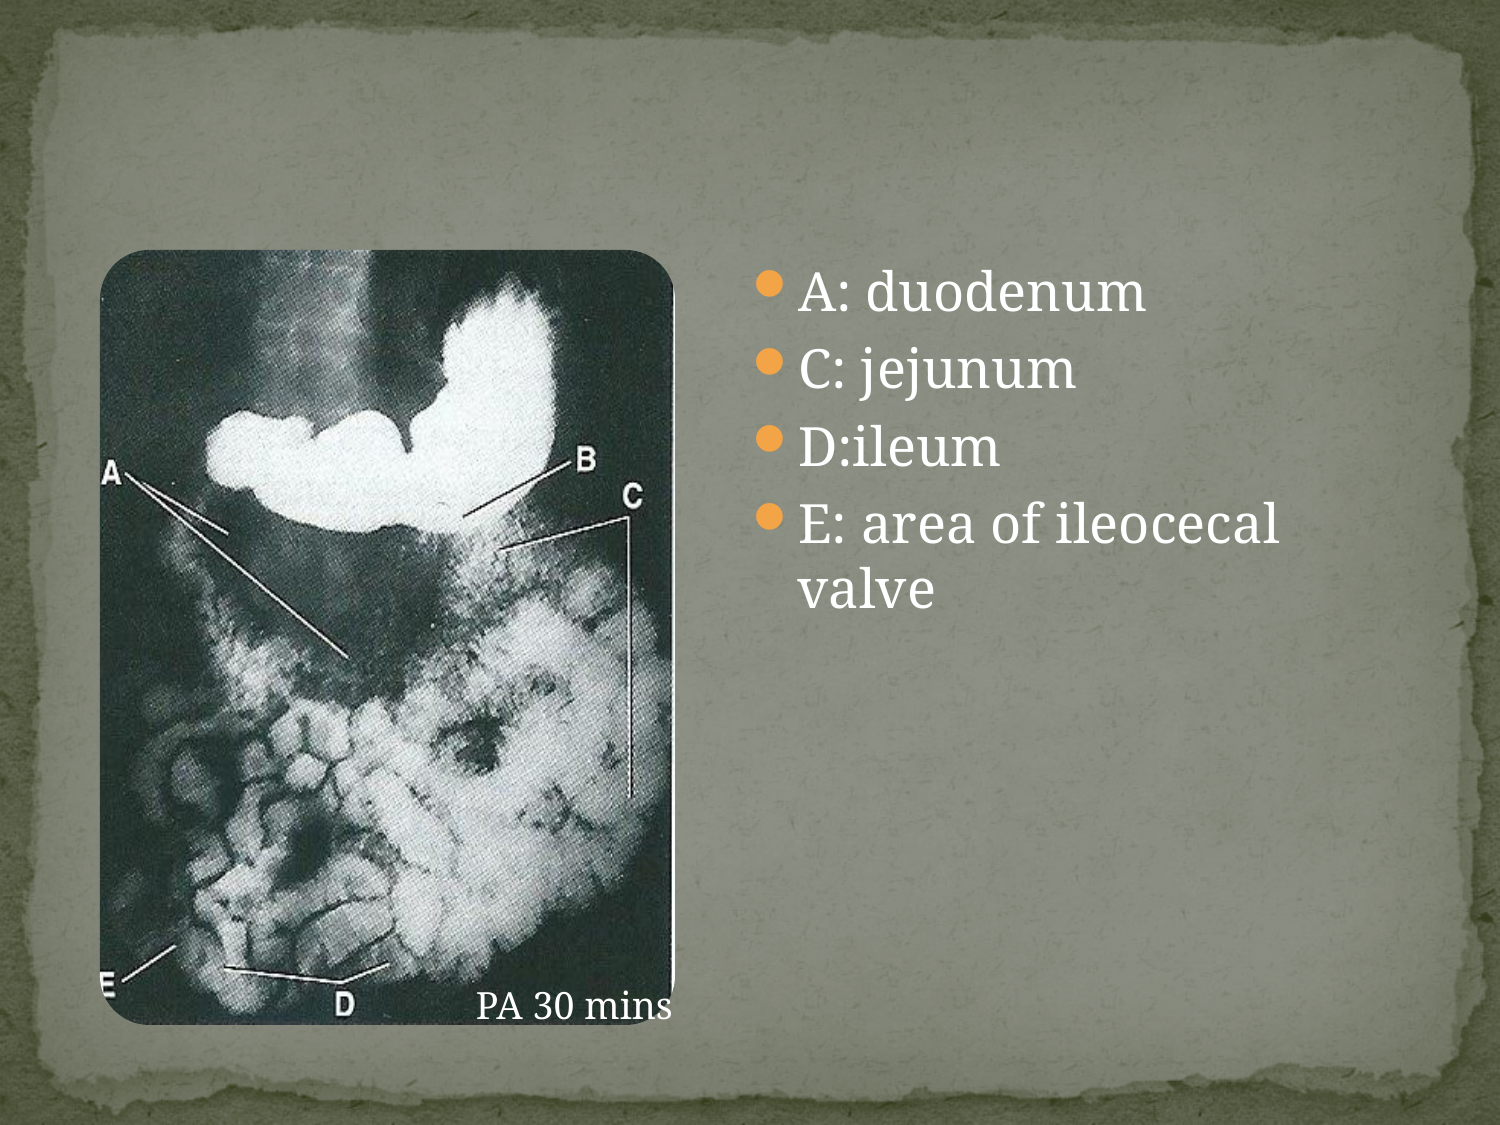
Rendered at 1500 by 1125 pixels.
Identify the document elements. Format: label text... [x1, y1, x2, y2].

text_box PA 30 mins [461, 974, 689, 1035]
picture [99, 249, 676, 1025]
list A: duodenum C: jejunum D:ileum E: area of ileocecal valve [737, 249, 1425, 725]
